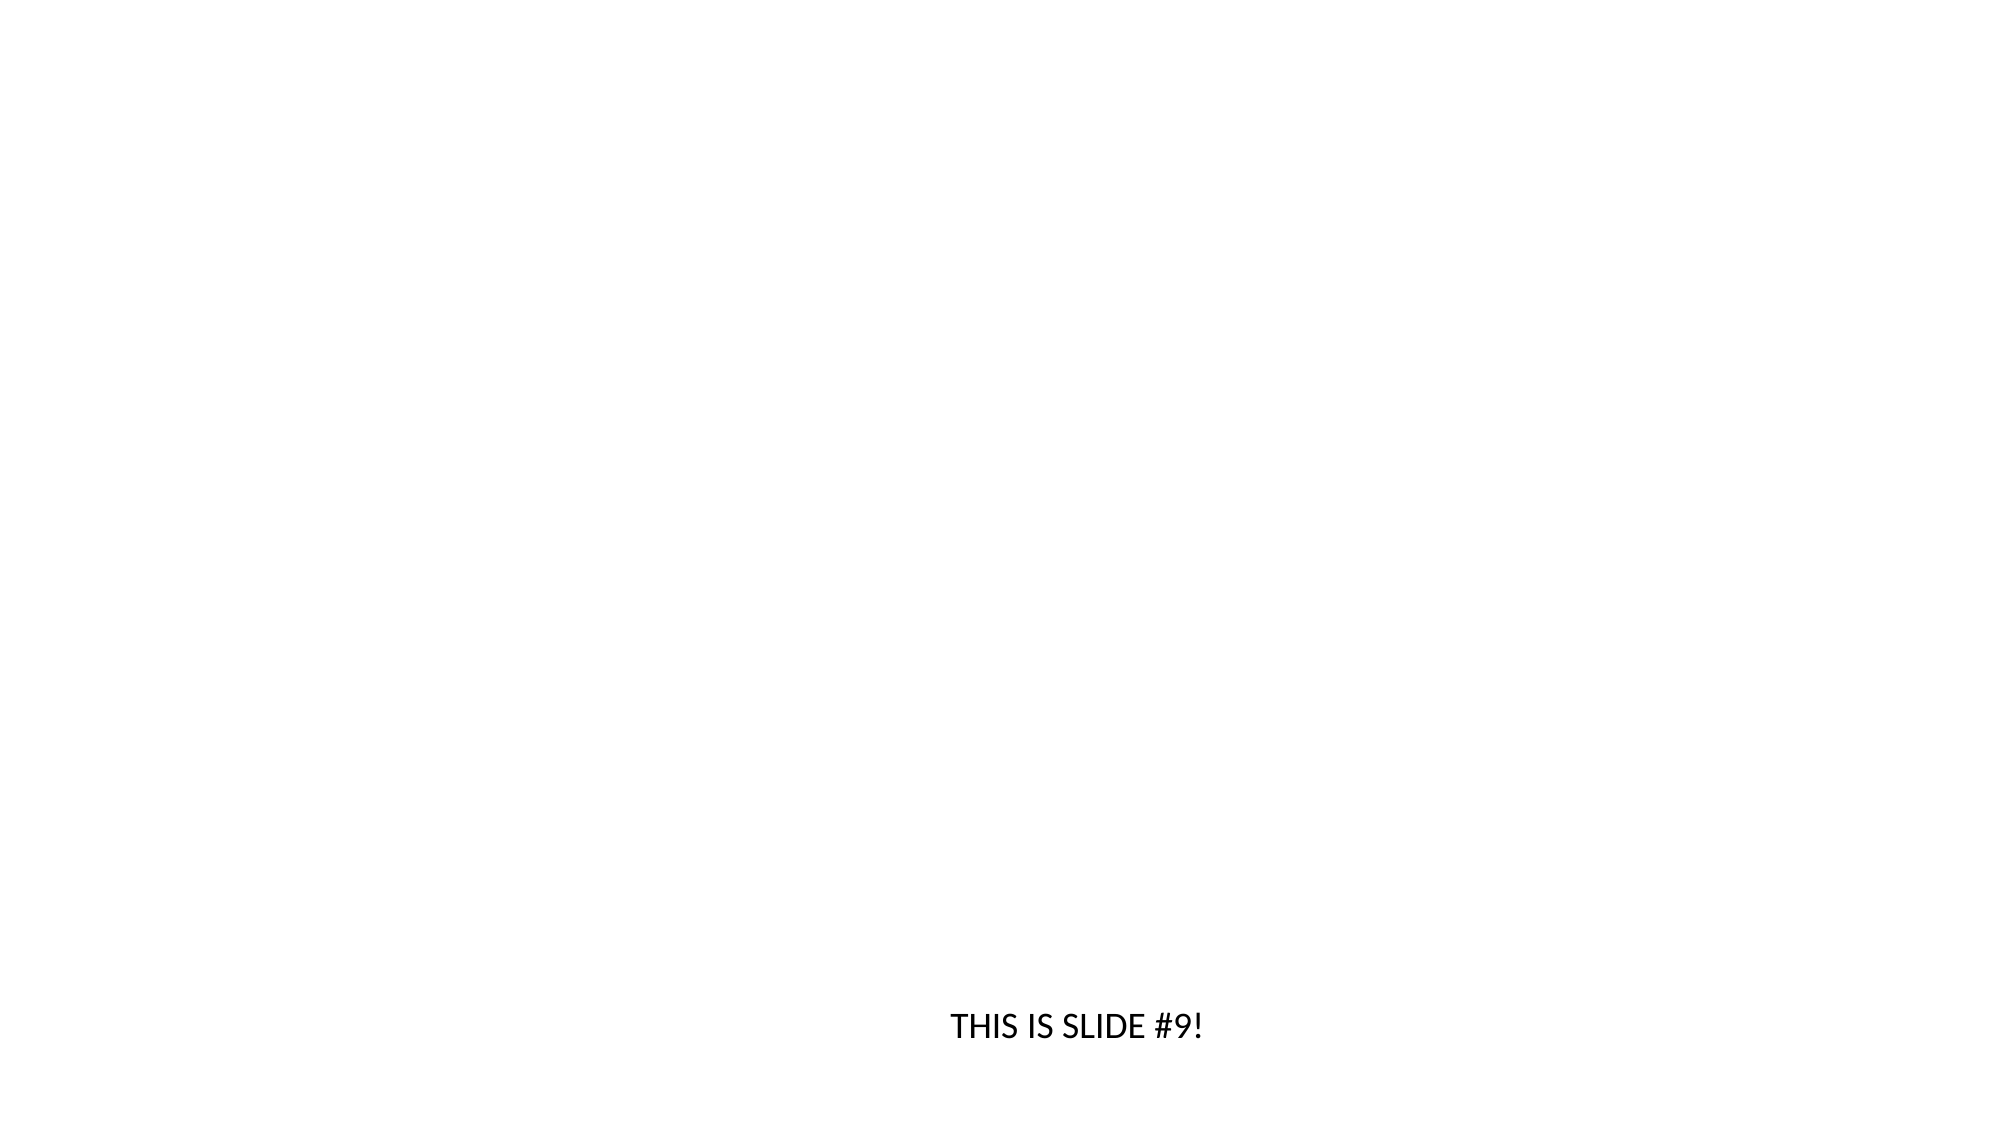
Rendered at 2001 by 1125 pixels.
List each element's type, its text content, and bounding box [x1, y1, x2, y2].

text_box THIS IS SLIDE #9! [935, 993, 1887, 1054]
